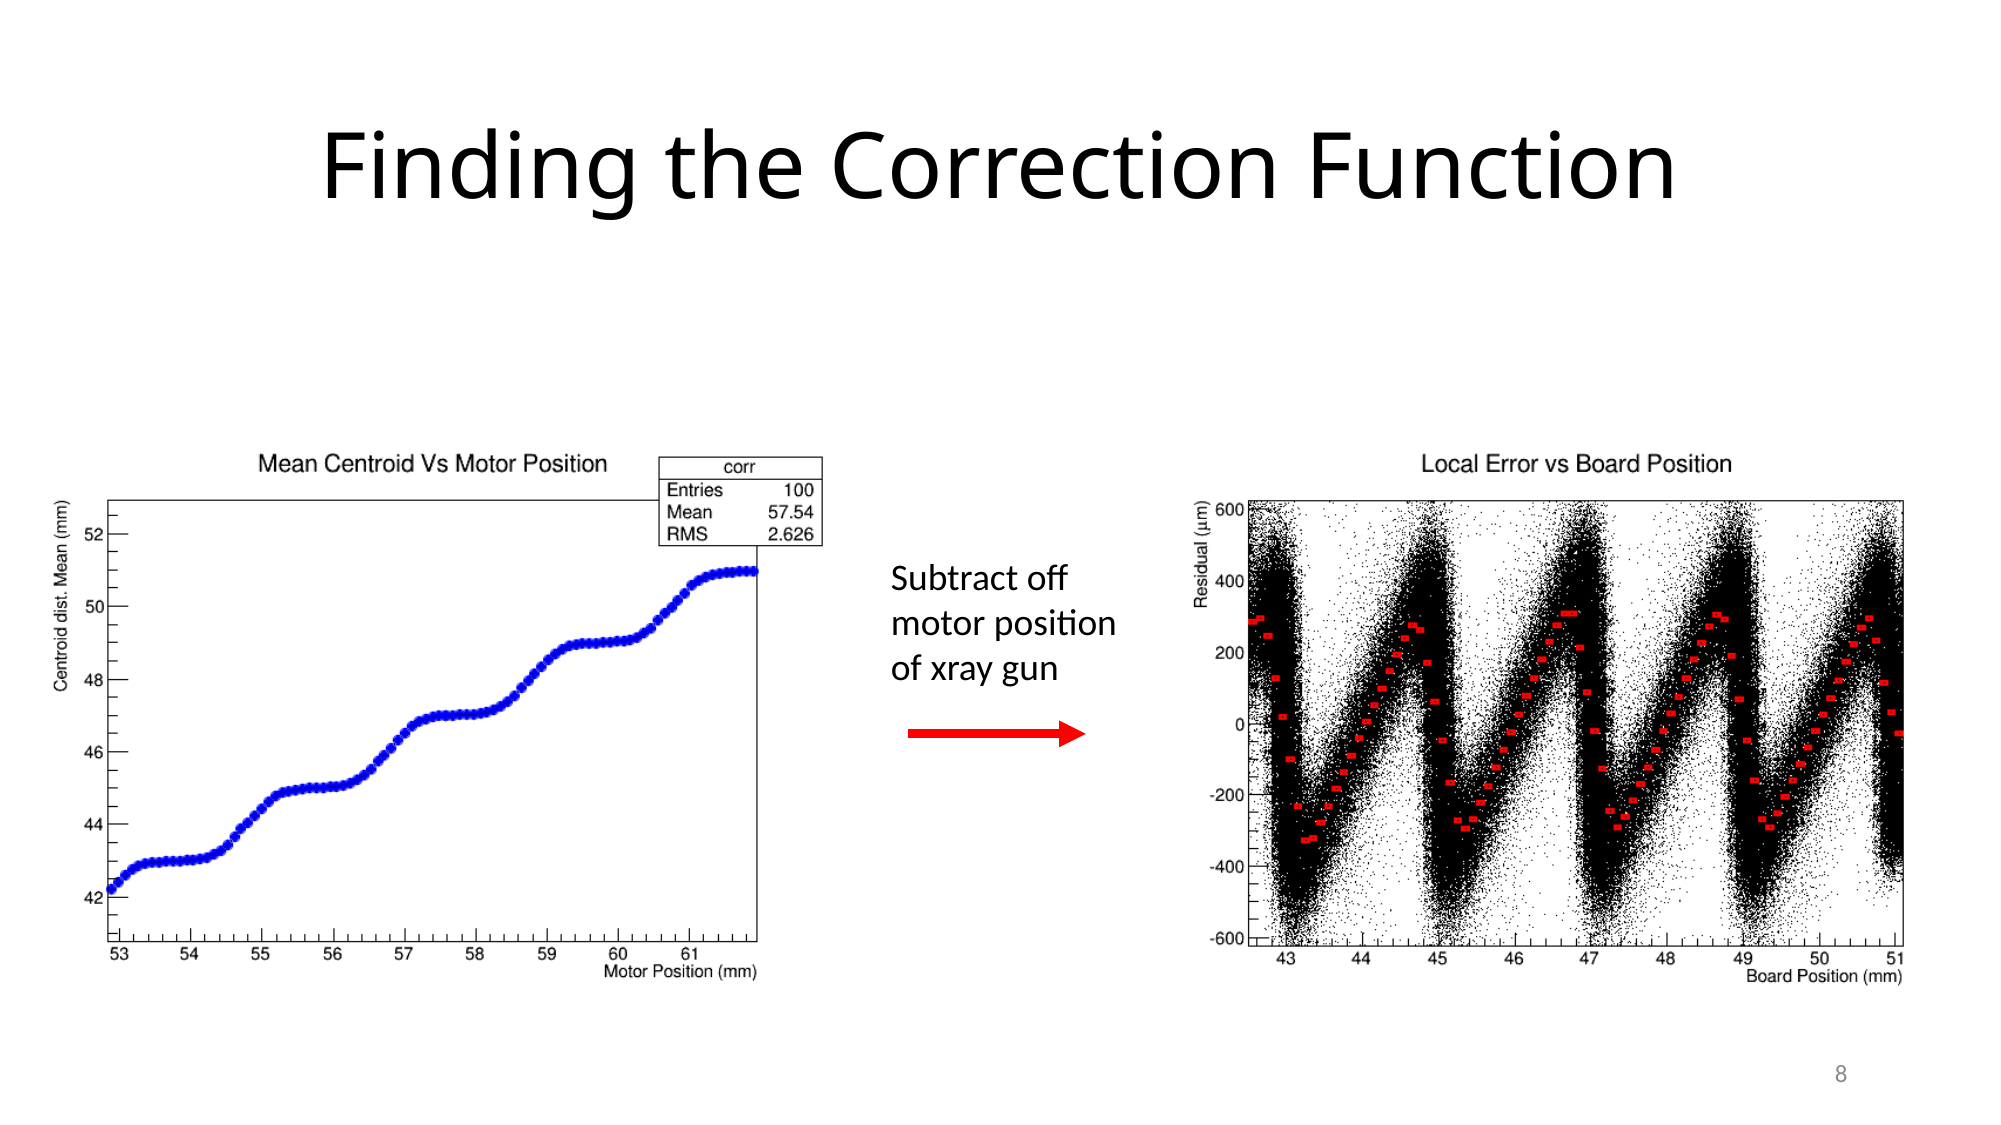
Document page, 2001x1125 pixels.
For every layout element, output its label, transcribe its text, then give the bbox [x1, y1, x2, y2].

title Finding the Correction Function [137, 59, 1863, 278]
picture [27, 445, 838, 997]
text_box Subtract off motor position of xray gun [876, 545, 1135, 696]
slide_number 8 [1412, 1042, 1863, 1103]
picture [1167, 445, 1985, 1002]
